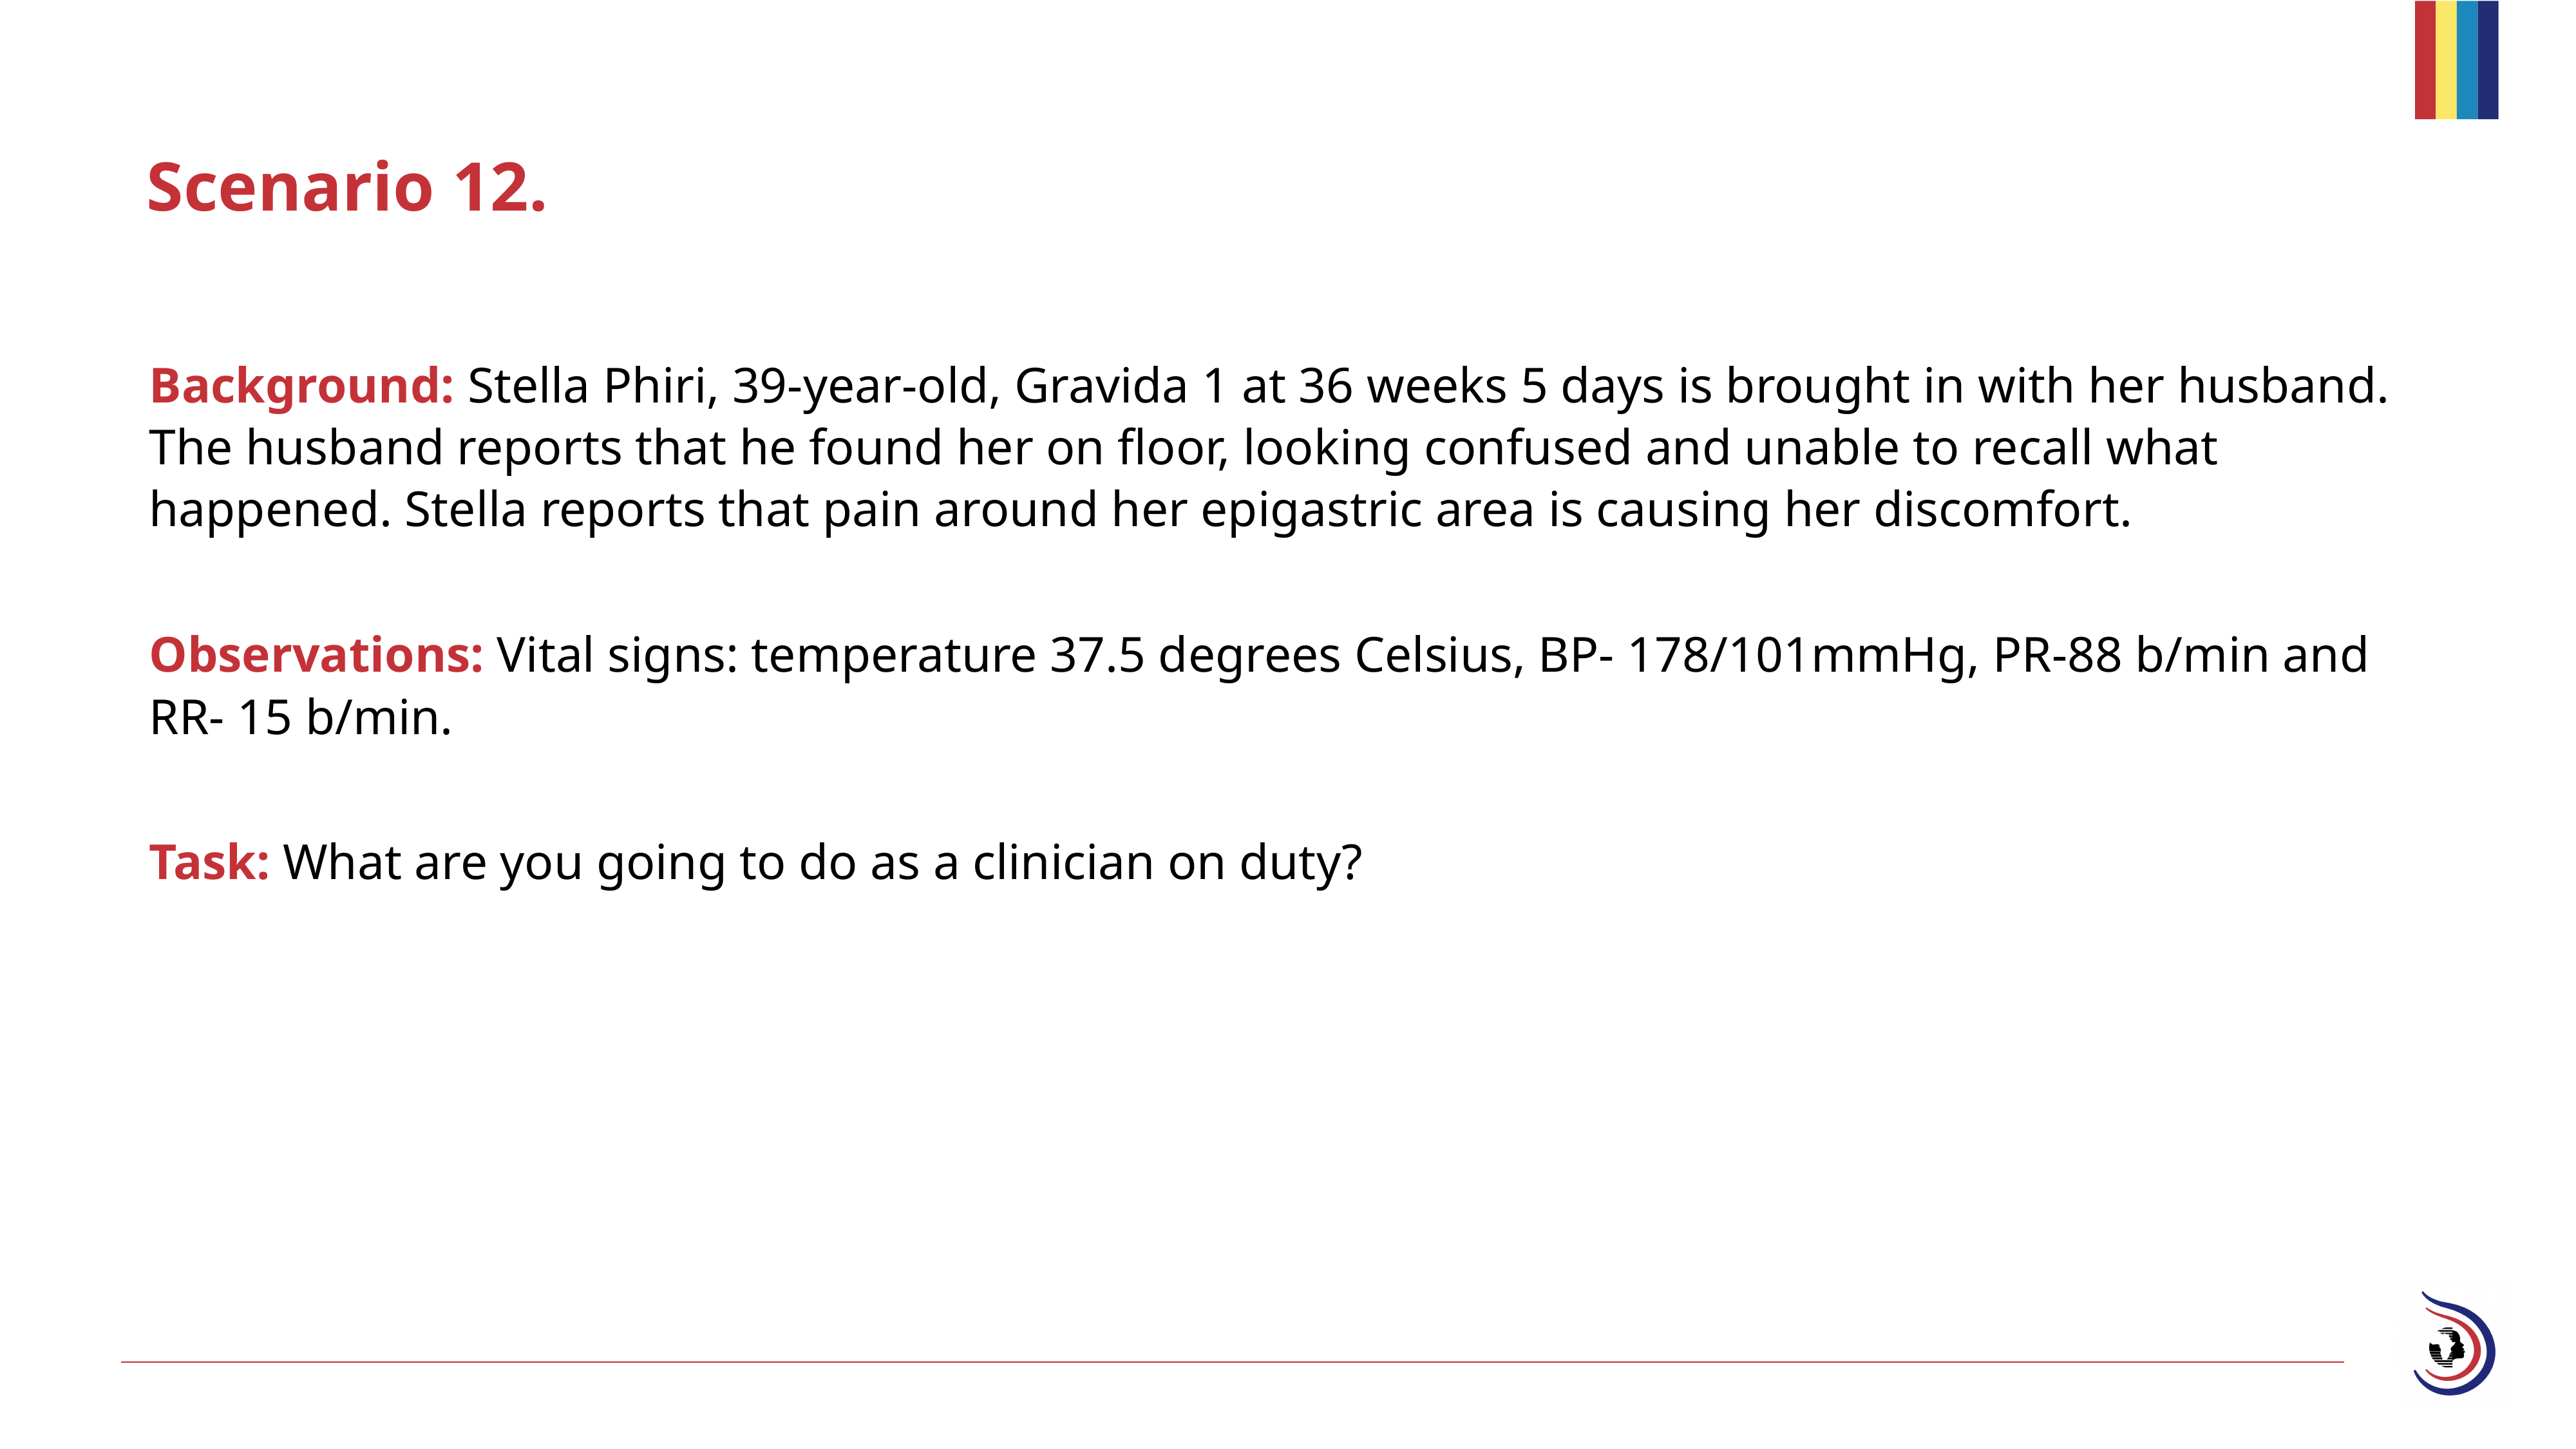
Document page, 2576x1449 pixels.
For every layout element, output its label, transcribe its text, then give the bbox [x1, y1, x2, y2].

list Background: Stella Phiri, 39-year-old, Gravida 1 at 36 weeks 5 days is brought in with her husband. The husband reports that he found her on floor, looking confused and unable to recall what happened. Stella reports that pain around her epigastric area is causing her discomfort. Observations: Vital signs: temperature 37.5 degrees Celsius, BP- 178/101mmHg, PR-88 b/min and RR- 15 b/min. Task: What are you going to do as a clinician on duty? [123, 325, 2462, 1324]
title Scenario 12. [120, 118, 2459, 287]
picture [2394, 1277, 2512, 1411]
